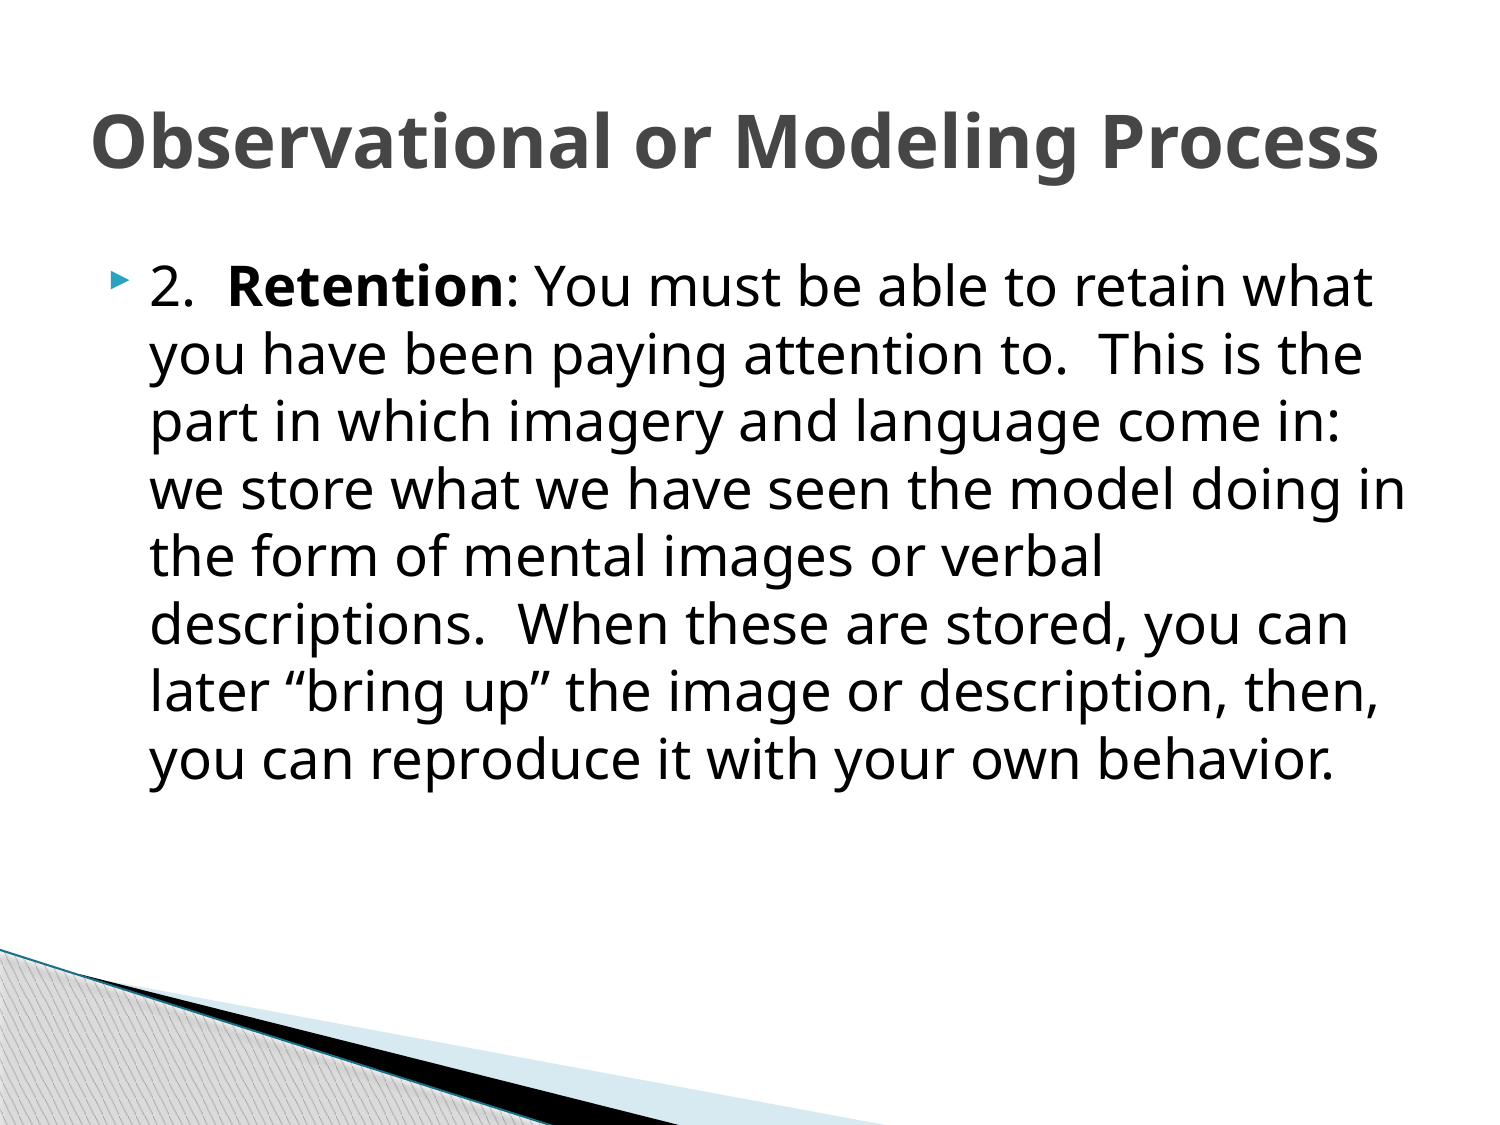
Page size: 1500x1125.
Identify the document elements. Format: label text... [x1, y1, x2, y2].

title Observational or Modeling Process [75, 45, 1425, 233]
list 2. Retention: You must be able to retain what you have been paying attention to. This is the part in which imagery and language come in: we store what we have seen the model doing in the form of mental images or verbal descriptions. When these are stored, you can later “bring up” the image or description, then, you can reproduce it with your own behavior. [75, 243, 1425, 986]
